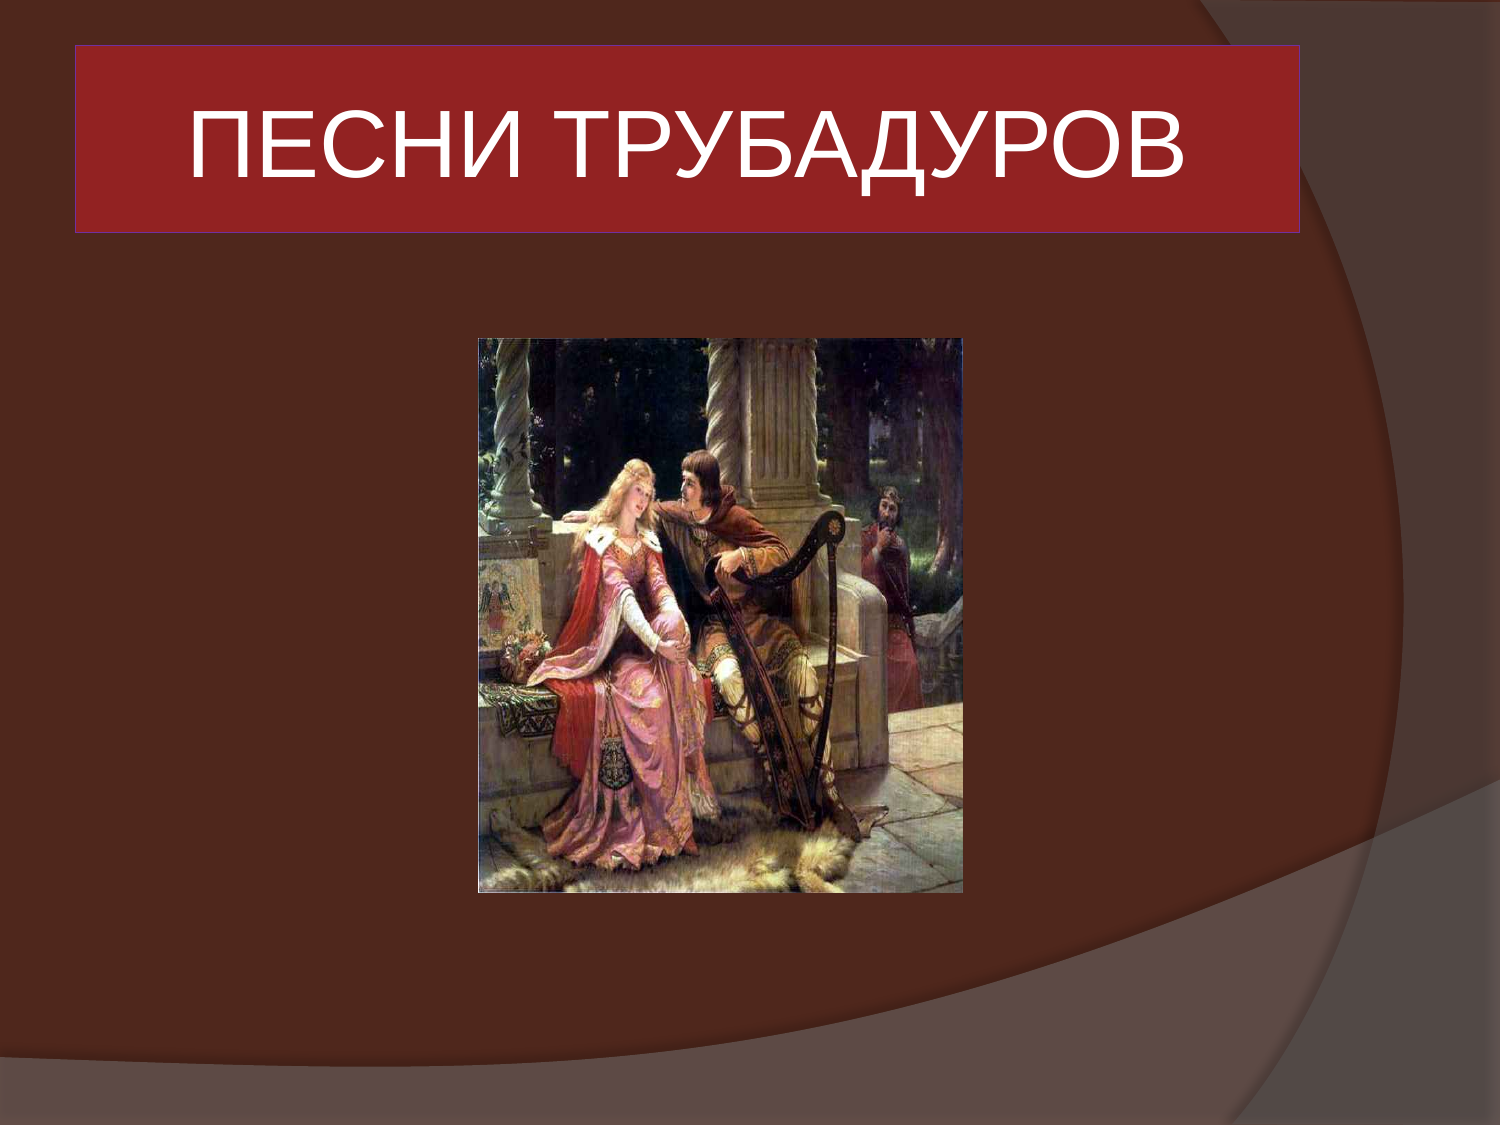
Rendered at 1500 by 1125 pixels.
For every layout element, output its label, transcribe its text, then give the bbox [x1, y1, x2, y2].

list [478, 337, 963, 894]
title ПЕСНИ ТРУБАДУРОВ [75, 45, 1300, 233]
